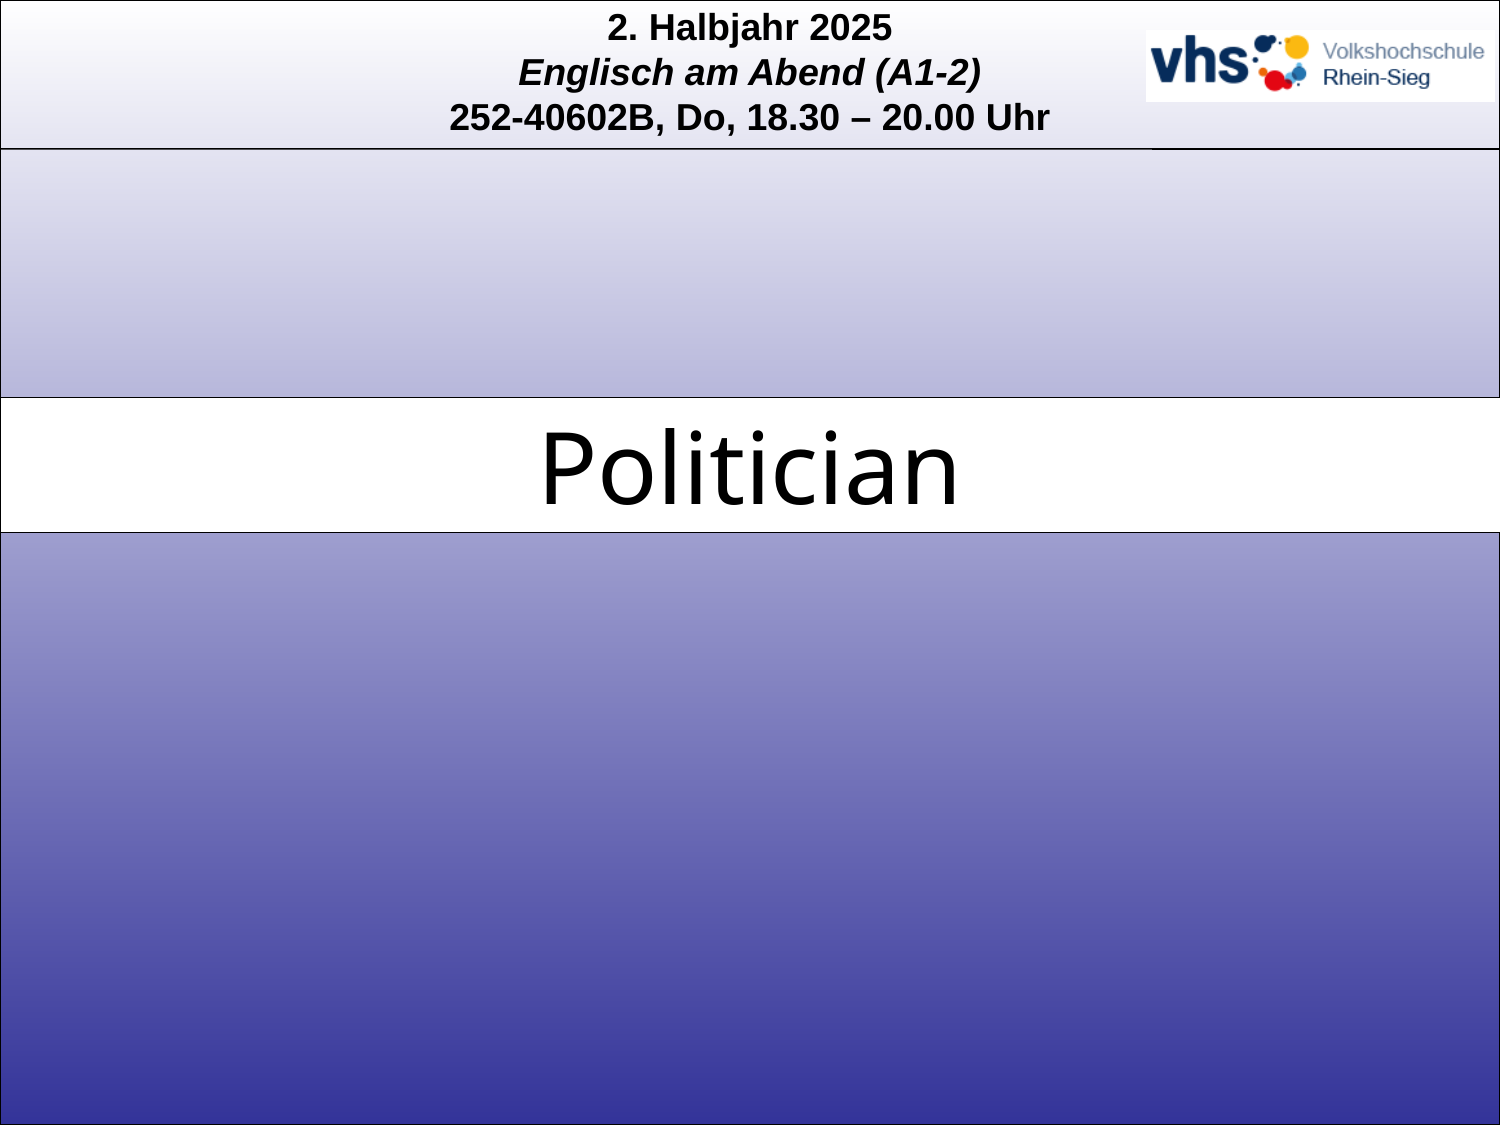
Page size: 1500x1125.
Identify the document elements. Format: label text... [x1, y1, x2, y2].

picture [1146, 30, 1495, 102]
text_box Politician [0, 397, 1500, 532]
